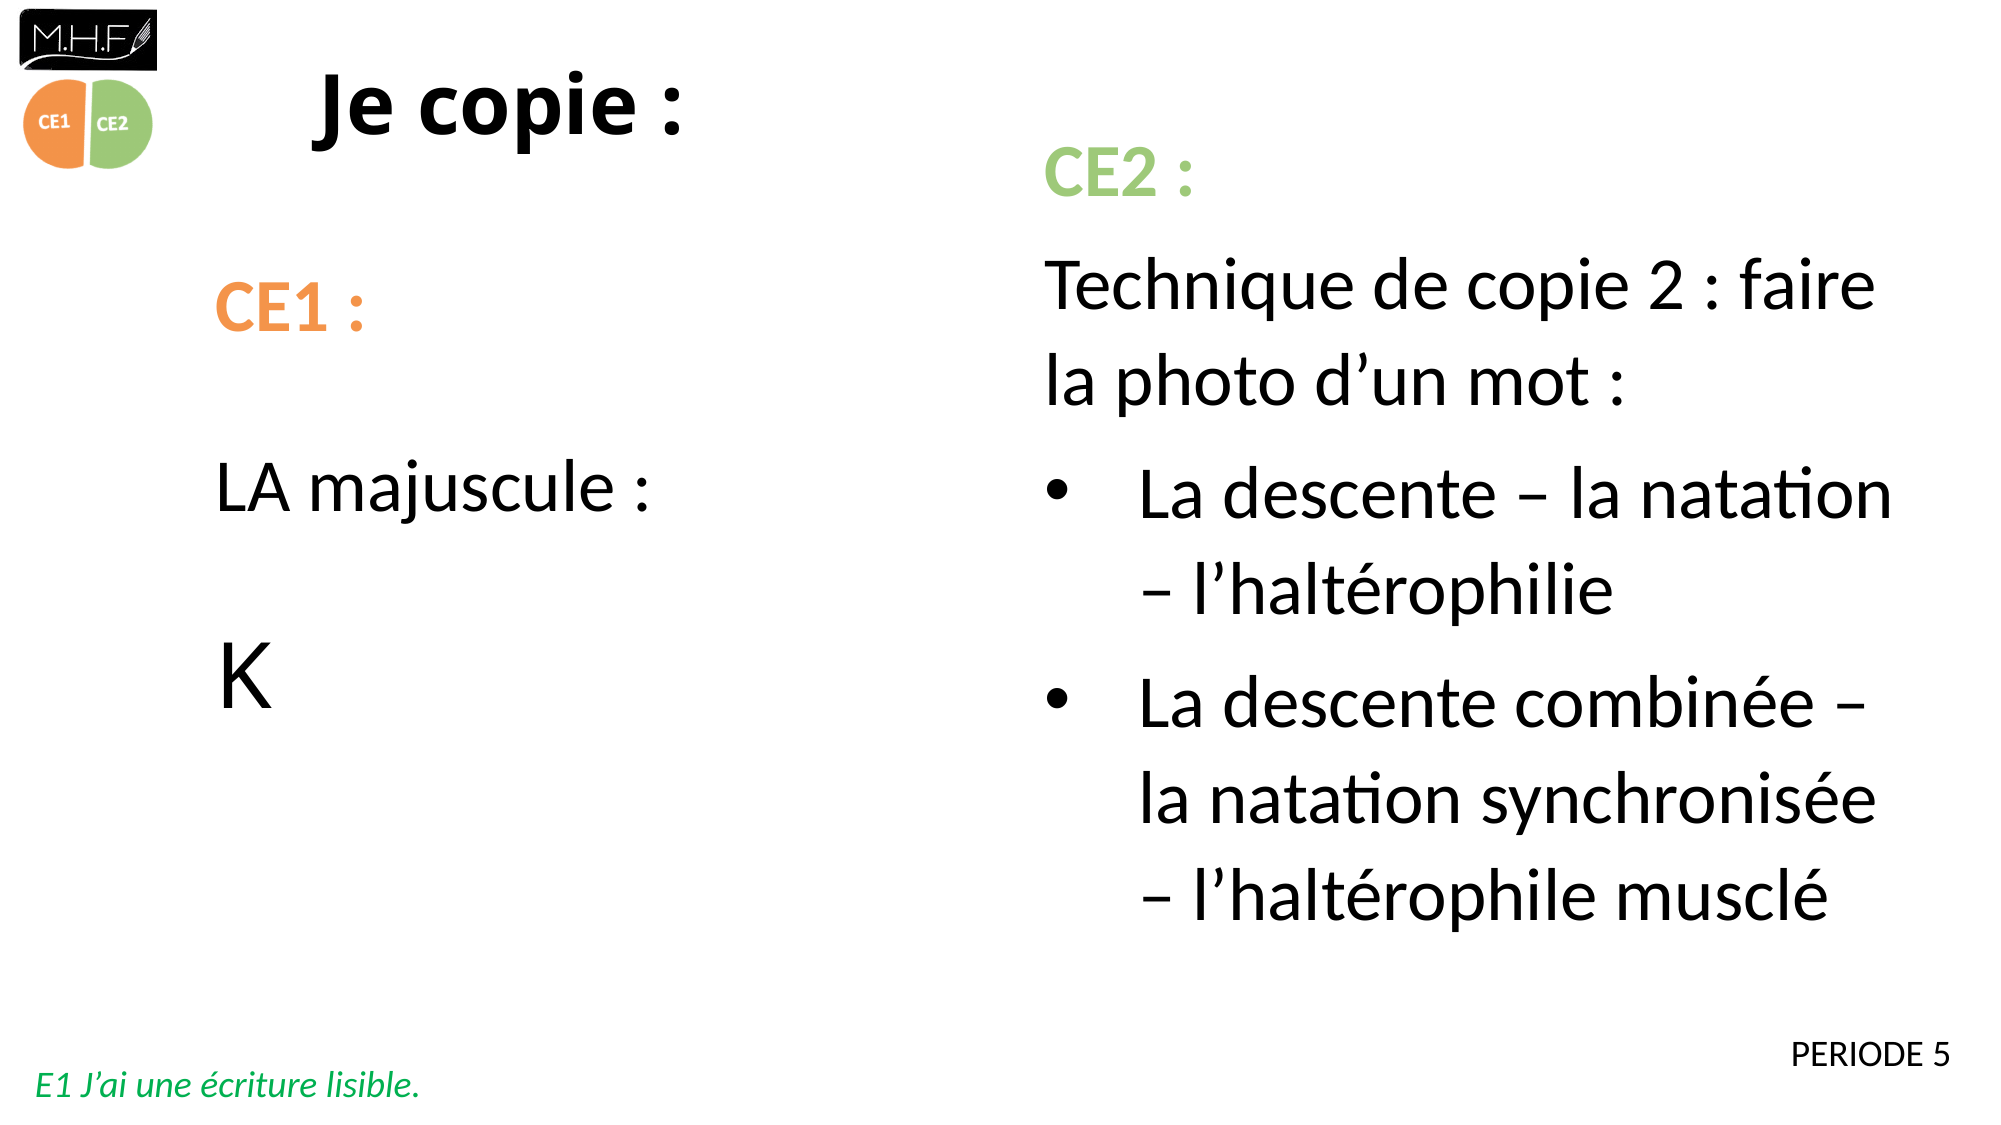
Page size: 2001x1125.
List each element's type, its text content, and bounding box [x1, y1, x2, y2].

text_box CE1 : LA majuscule : K [200, 249, 827, 870]
text_box E1 J’ai une écriture lisible. [19, 1052, 646, 1125]
picture [1, 7, 177, 207]
text_box Je copie : [303, 7, 1549, 208]
text_box CE2 : Technique de copie 2 : faire la photo d’un mot : La descente – la natation – l’haltérophilie La descente combinée – la natation synchronisée – l’haltérophile musclé [1029, 107, 1927, 1035]
text_box PERIODE 5 [1362, 1021, 1967, 1082]
